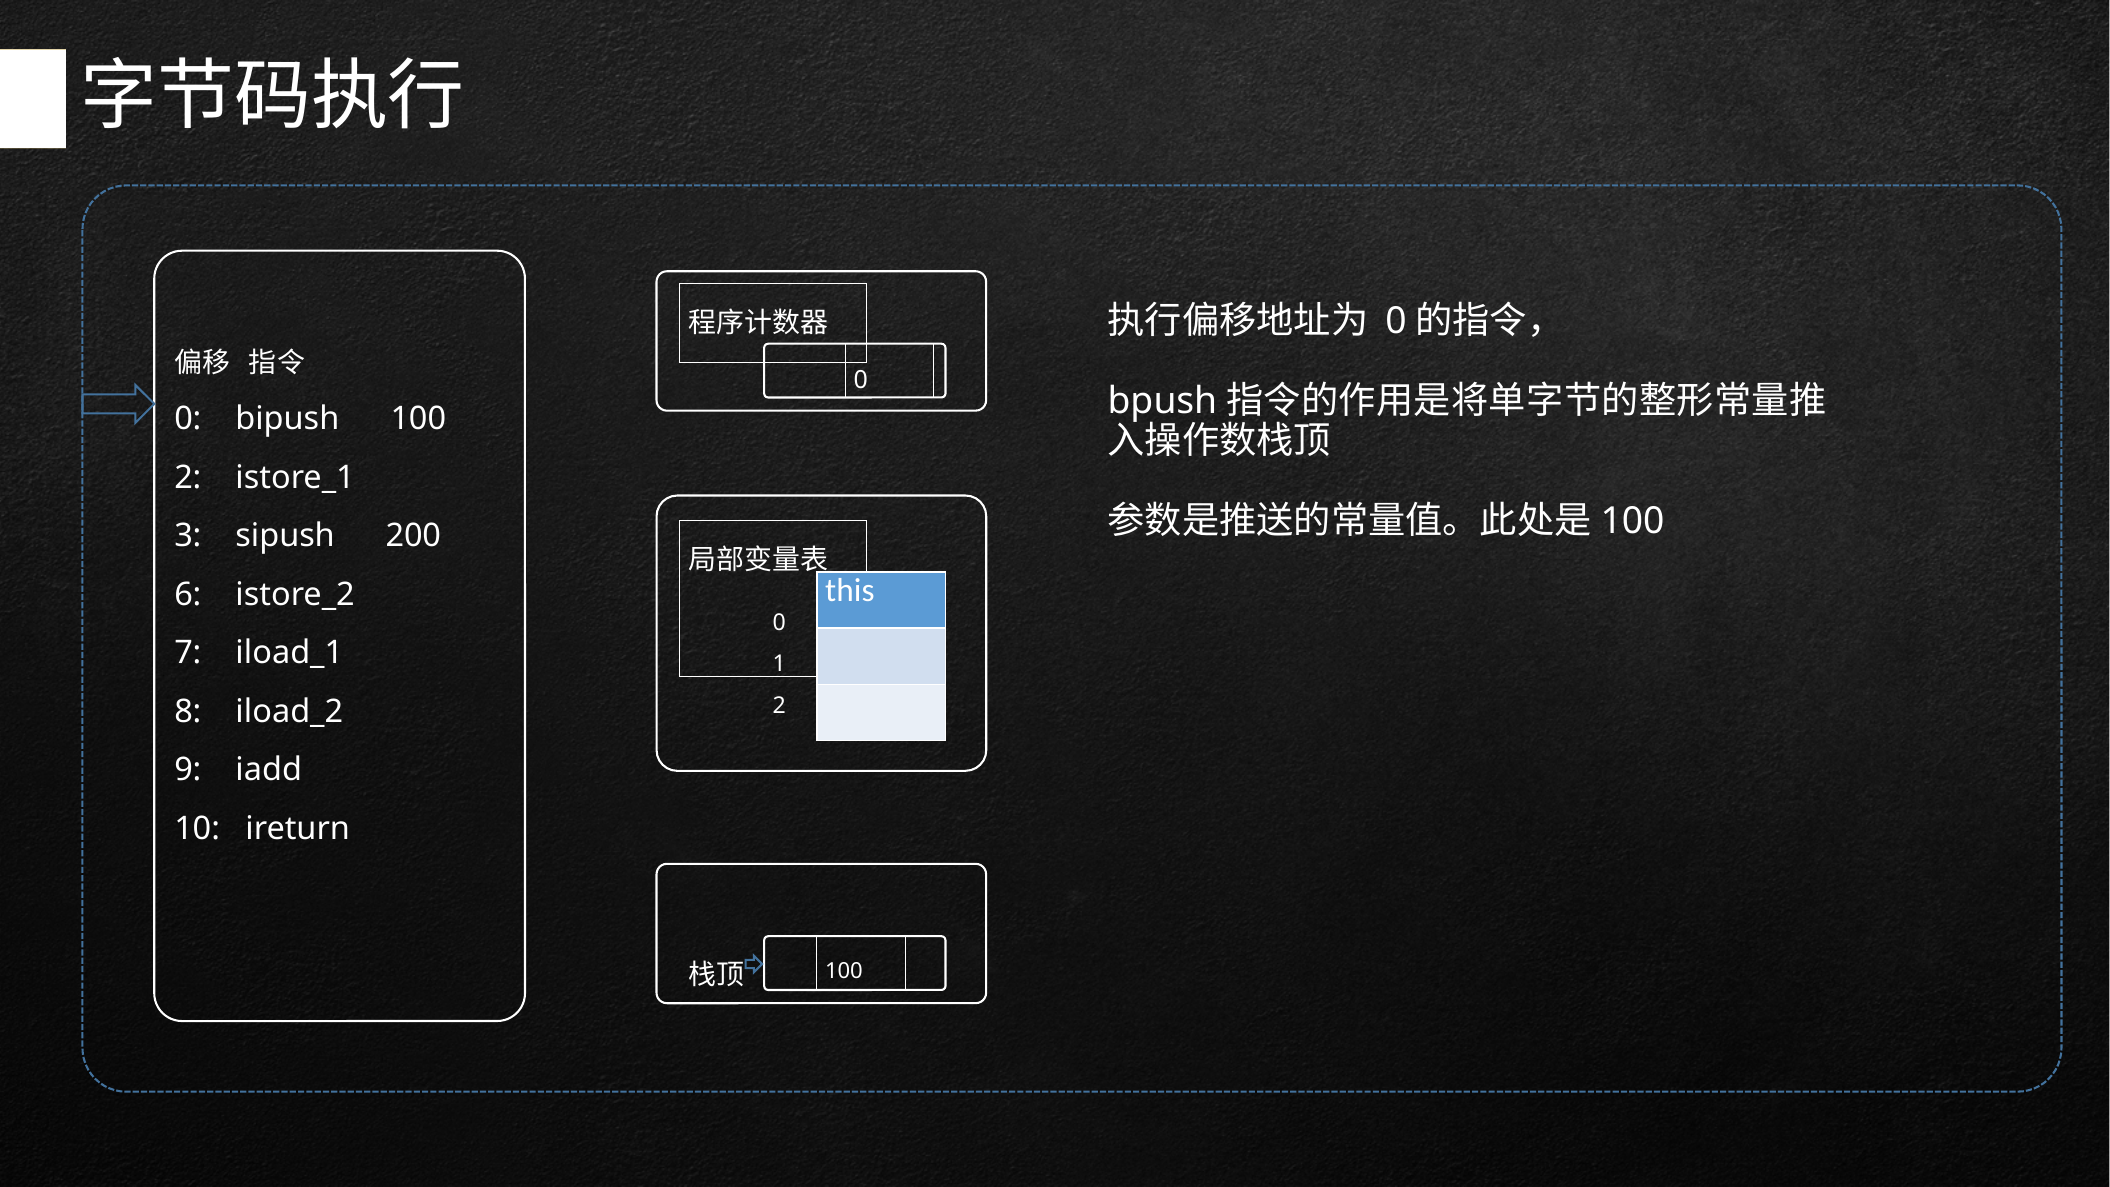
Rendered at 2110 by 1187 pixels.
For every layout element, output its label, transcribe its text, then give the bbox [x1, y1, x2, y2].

text_box [81, 184, 2063, 1093]
text_box 执行偏移地址为 0的指令， bpush指令的作用是将单字节的整形常量推入操作数栈顶 参数是推送的常量值。此处是100 [1092, 294, 1842, 590]
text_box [656, 495, 987, 771]
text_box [656, 863, 987, 1004]
text_box 栈顶 [679, 1004, 867, 1008]
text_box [656, 271, 987, 411]
text_box [81, 382, 156, 426]
title 字节码执行 [65, 47, 2044, 149]
picture [0, 0, 2110, 1187]
